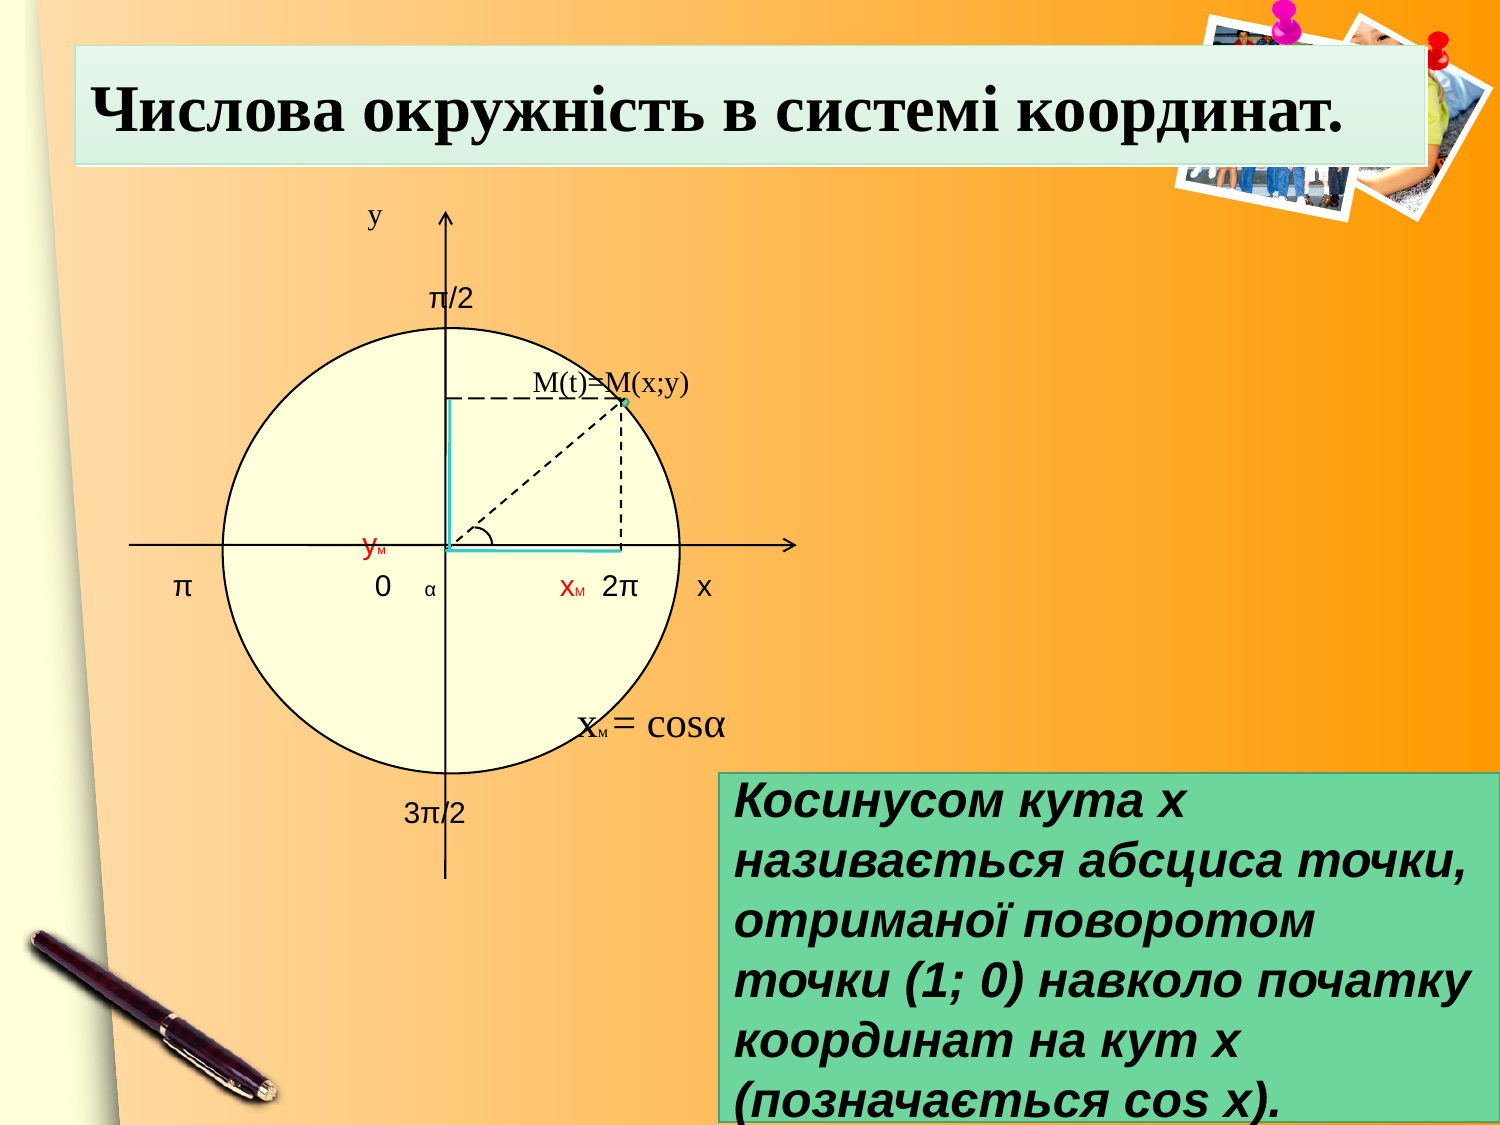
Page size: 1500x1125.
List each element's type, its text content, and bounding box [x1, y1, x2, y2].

picture [12, 0, 288, 1125]
picture [1213, 0, 1310, 45]
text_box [445, 398, 625, 551]
list у π/2 М(t)=M(x;y) ум π 0 α хМ 2π х хм = cosα 3π/2 [75, 187, 916, 846]
text_box [625, 397, 630, 407]
picture [1186, 167, 1349, 211]
title Числова окружність в системі координат. [74, 45, 1425, 165]
picture [1357, 31, 1484, 212]
text_box Косинусом кута х називається абсциса точки, отриманої поворотом точки (1; 0) навколо початку координат на кут х (позначається cos x). [718, 772, 1500, 1123]
picture [1351, 22, 1402, 45]
